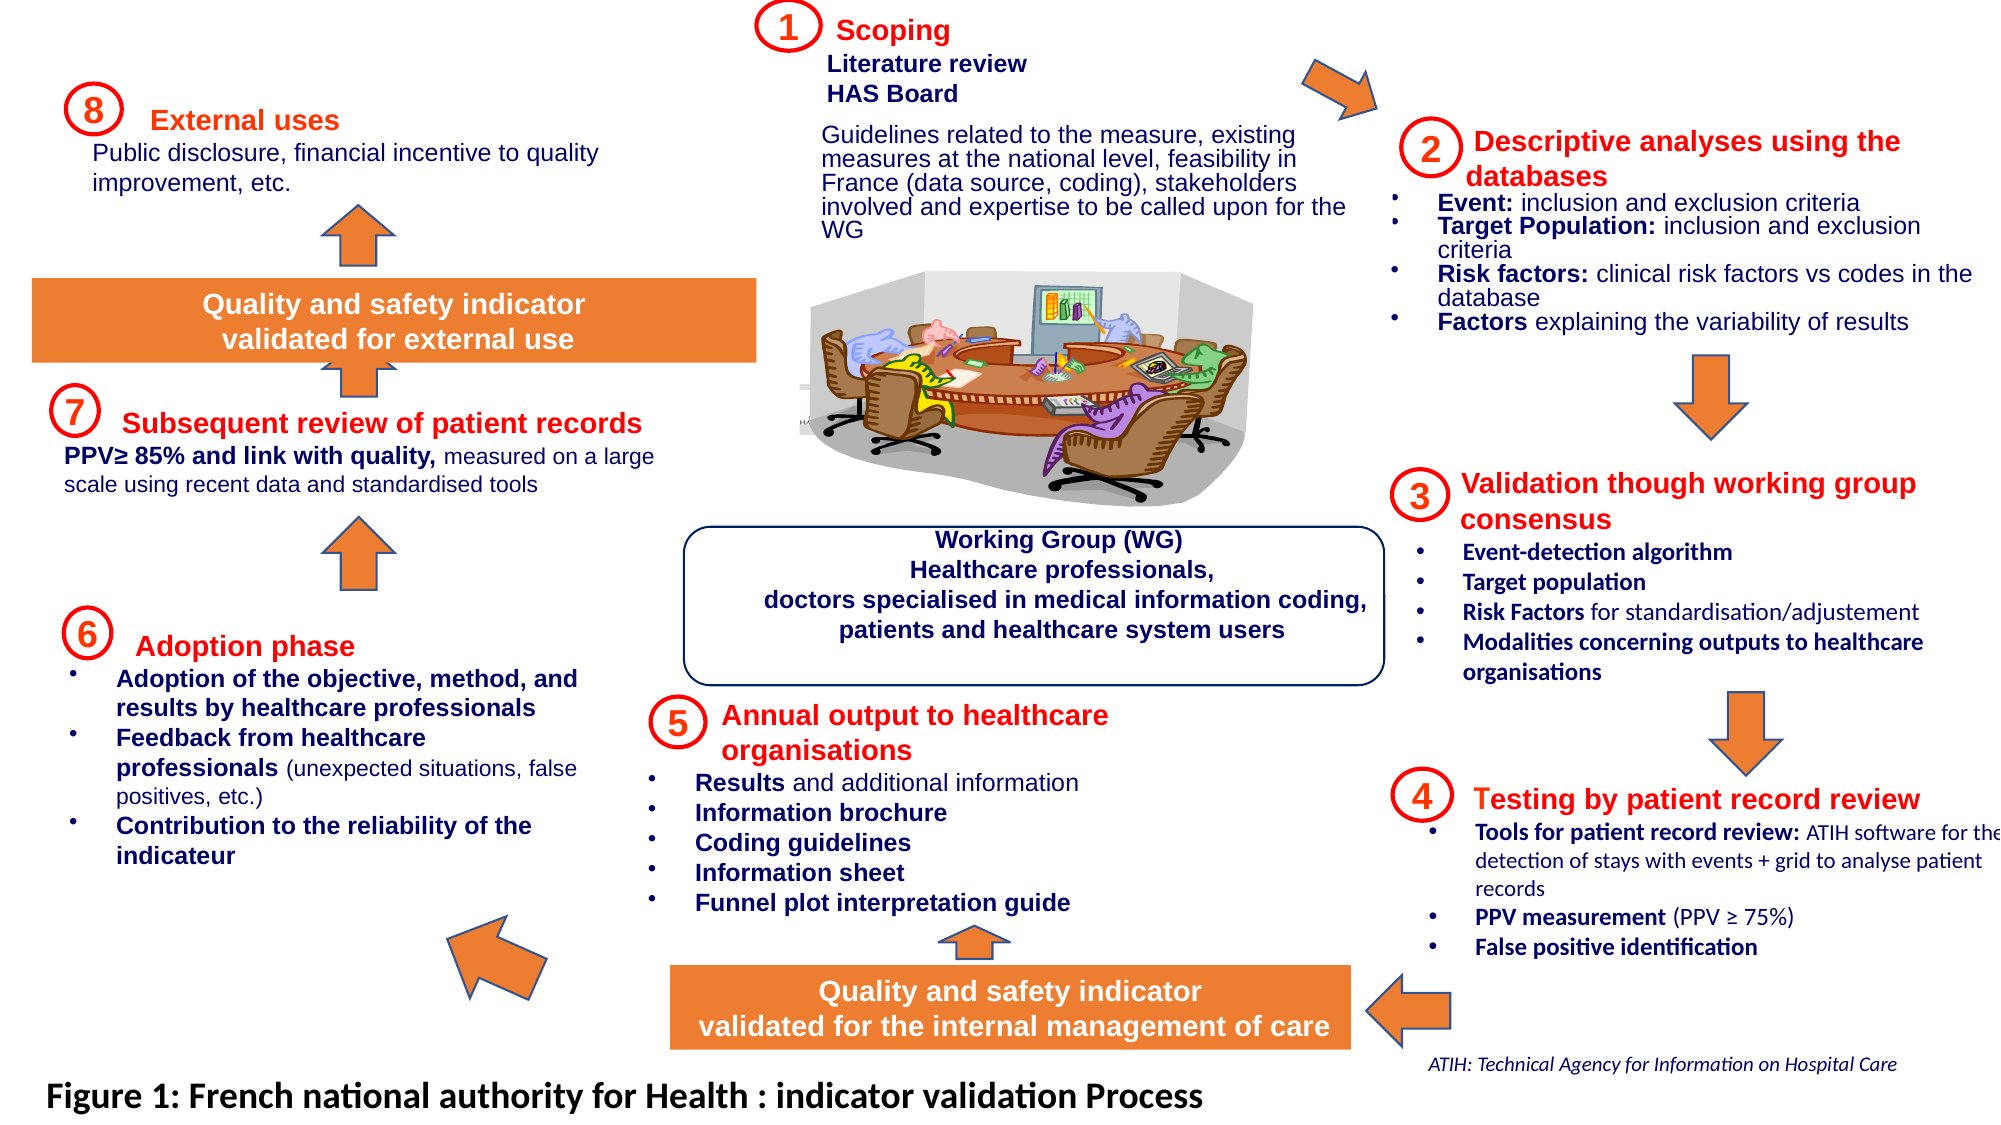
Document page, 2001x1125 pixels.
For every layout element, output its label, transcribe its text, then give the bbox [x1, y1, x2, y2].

text_box Figure 1: French national authority for Health : indicator validation Process [31, 1087, 1863, 1124]
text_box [31, 0, 2000, 1087]
